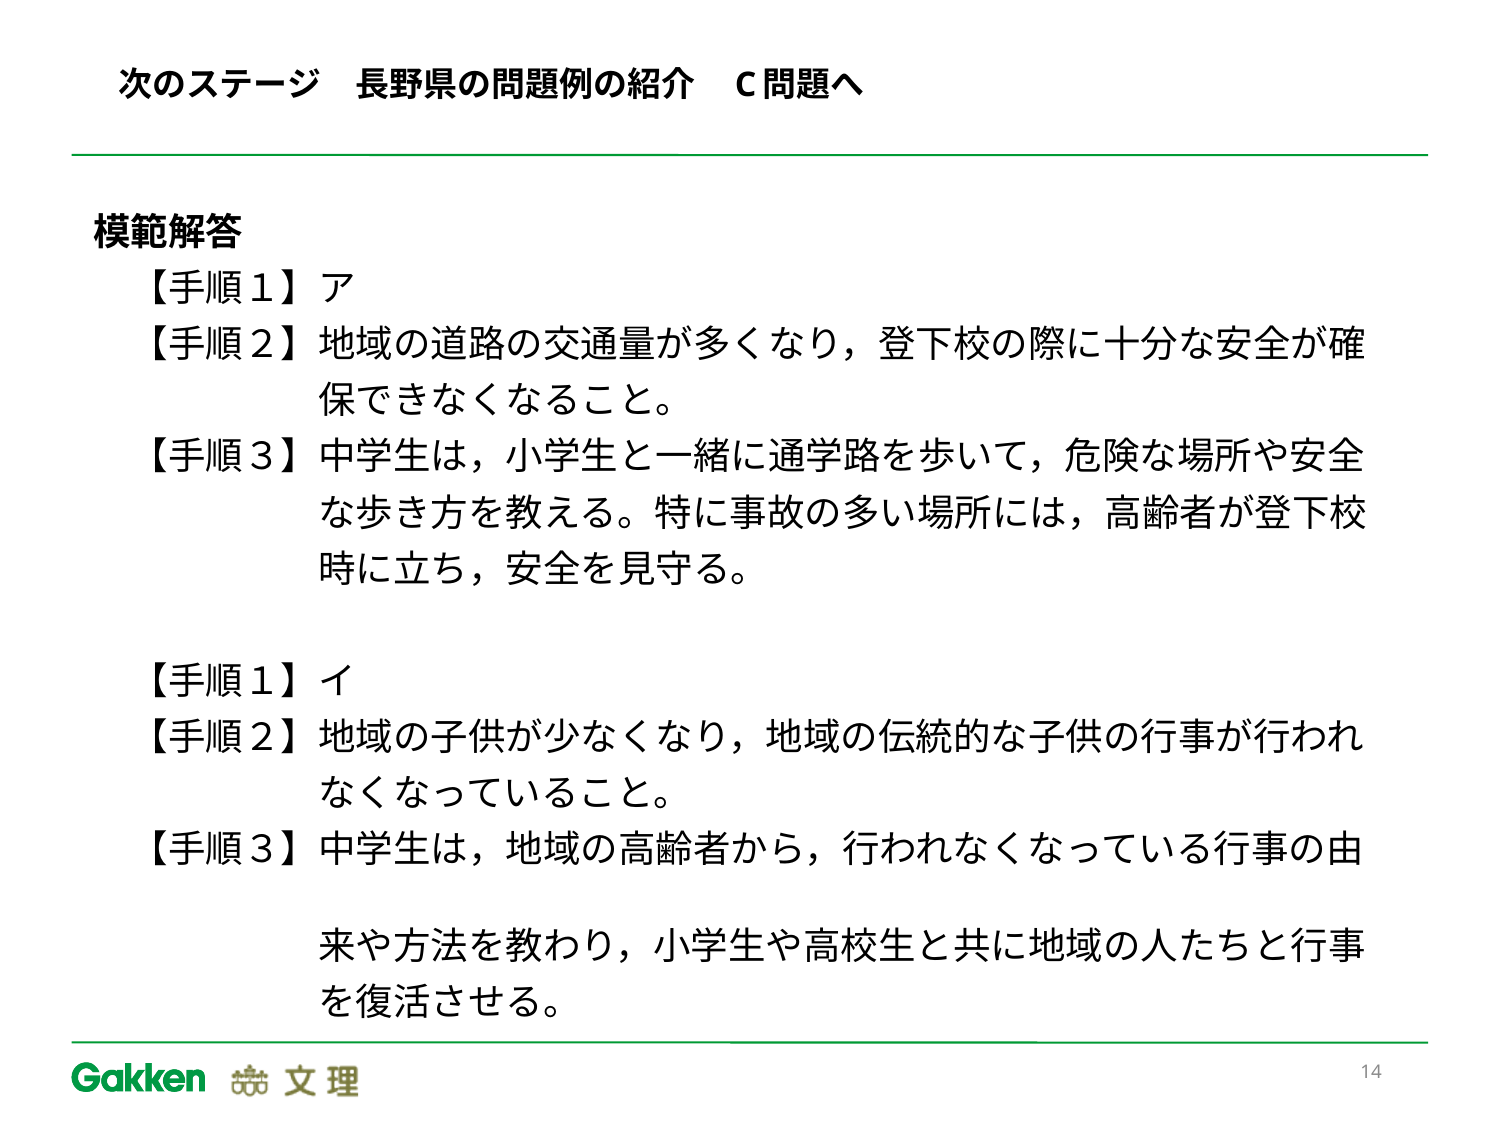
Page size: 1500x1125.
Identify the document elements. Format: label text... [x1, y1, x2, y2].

list 模範解答 【手順１】ア 【手順２】地域の道路の交通量が多くなり，登下校の際に十分な安全が確 保できなくなること。 【手順３】中学生は，小学生と一緒に通学路を歩いて，危険な場所や安全 な歩き方を教える。特に事故の多い場所には，高齢者が登下校 時に立ち，安全を見守る。 【手順１】イ 【手順２】地域の子供が少なくなり，地域の伝統的な子供の行事が行われ なくなっていること。 【手順３】中学生は，地域の高齢者から，行われなくなっている行事の由 来や方法を教わり，小学生や高校生と共に地域の人たちと行事 を復活させる。 [78, 205, 1437, 920]
picture [225, 1064, 379, 1099]
title 次のステージ 長野県の問題例の紹介 C問題へ [103, 59, 1397, 112]
picture [71, 1062, 205, 1092]
slide_number 14 [1059, 1042, 1397, 1103]
